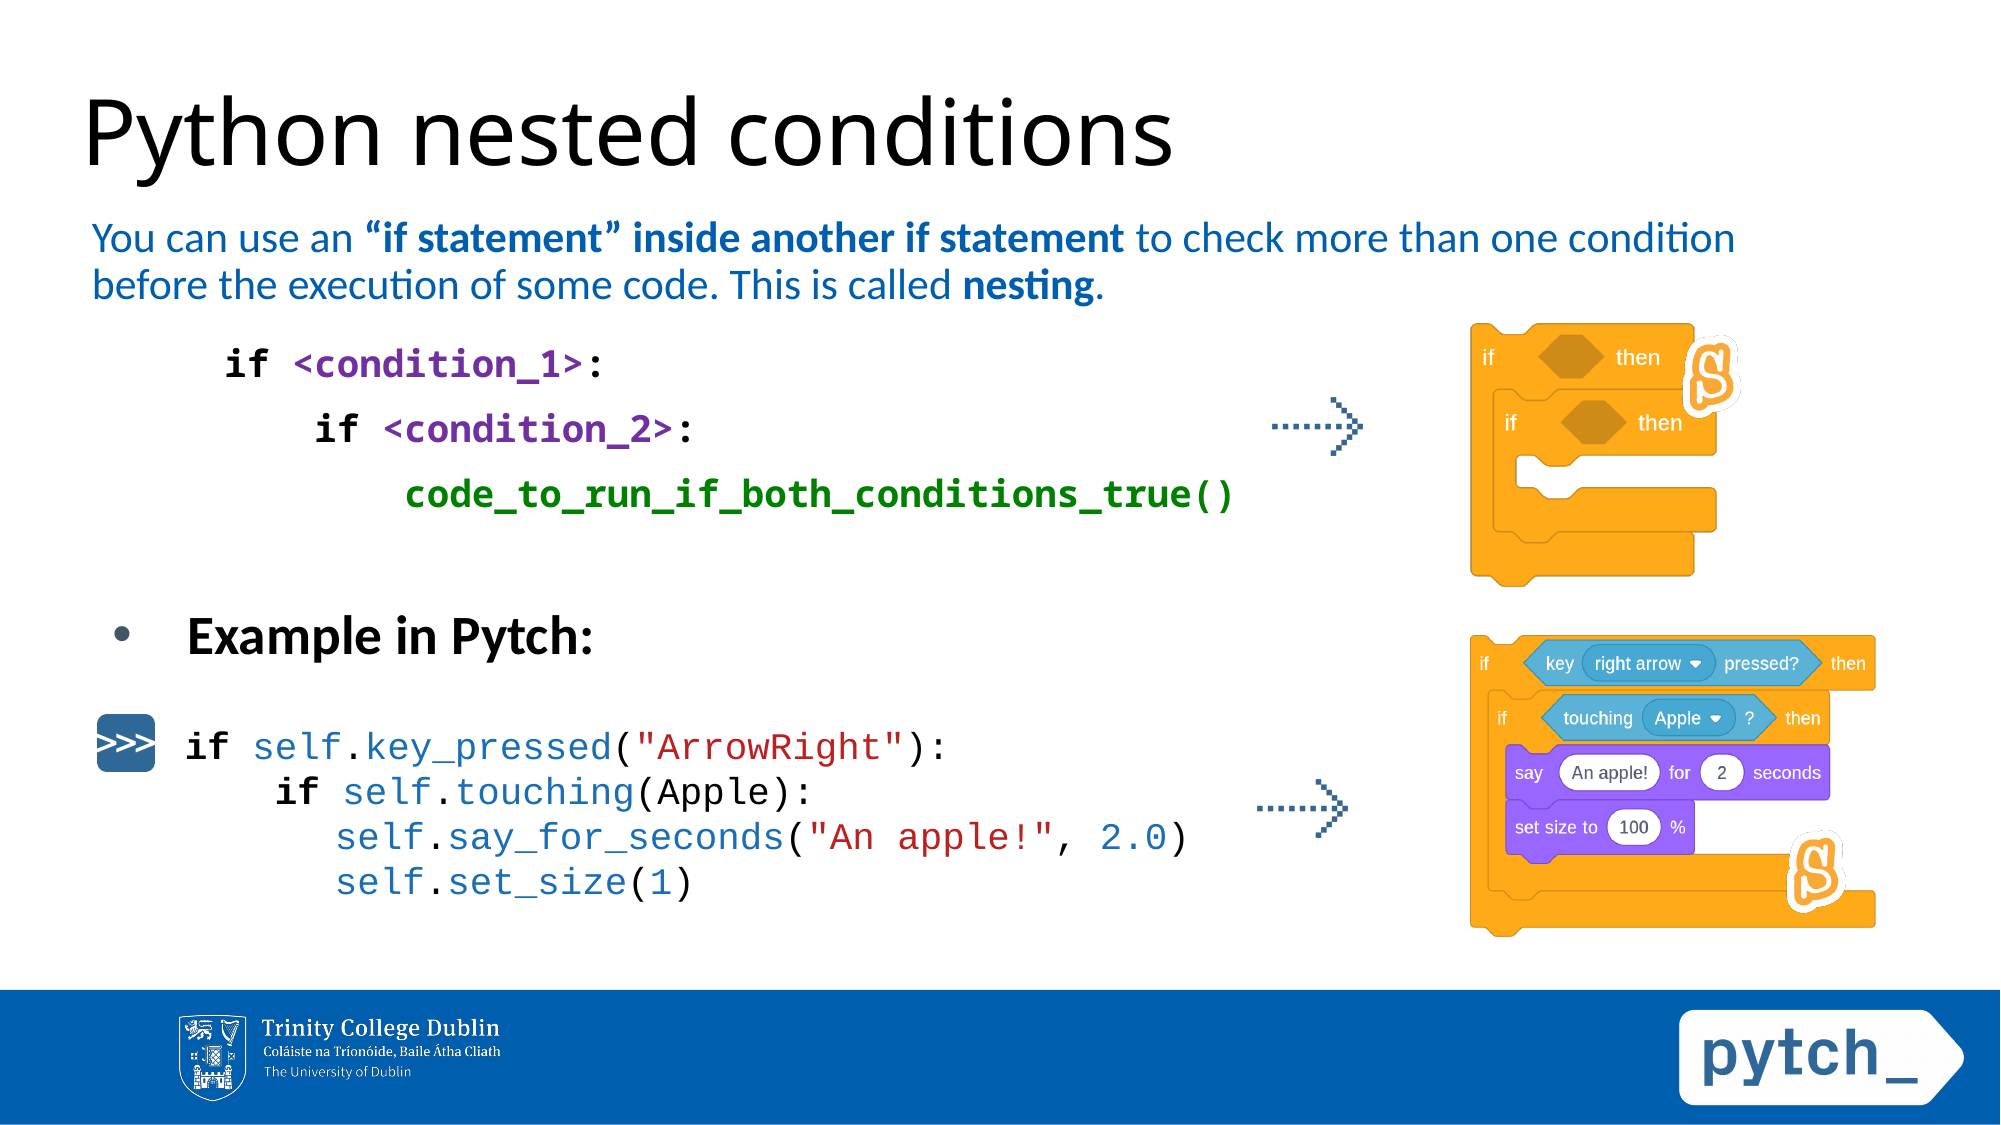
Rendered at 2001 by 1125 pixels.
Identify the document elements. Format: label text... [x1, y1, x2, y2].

list You can use an “if statement” inside another if statement to check more than one condition before the execution of some code. This is called nesting. [76, 206, 1781, 320]
title Python nested conditions [66, 27, 1792, 245]
picture [1259, 368, 1376, 485]
text_box if self.key_pressed("ArrowRight"): if self.touching(Apple): self.say_for_seconds("An apple!", 2.0) self.set_size(1) [169, 714, 1303, 910]
picture [178, 1014, 502, 1102]
picture [97, 714, 155, 772]
picture [1468, 322, 1757, 588]
picture [1244, 750, 1361, 867]
list Example in Pytch: [97, 599, 1246, 723]
text_box if <condition_1>: if <condition_2>: code_to_run_if_both_conditions_true() [209, 337, 1261, 524]
picture [1468, 633, 2001, 1125]
